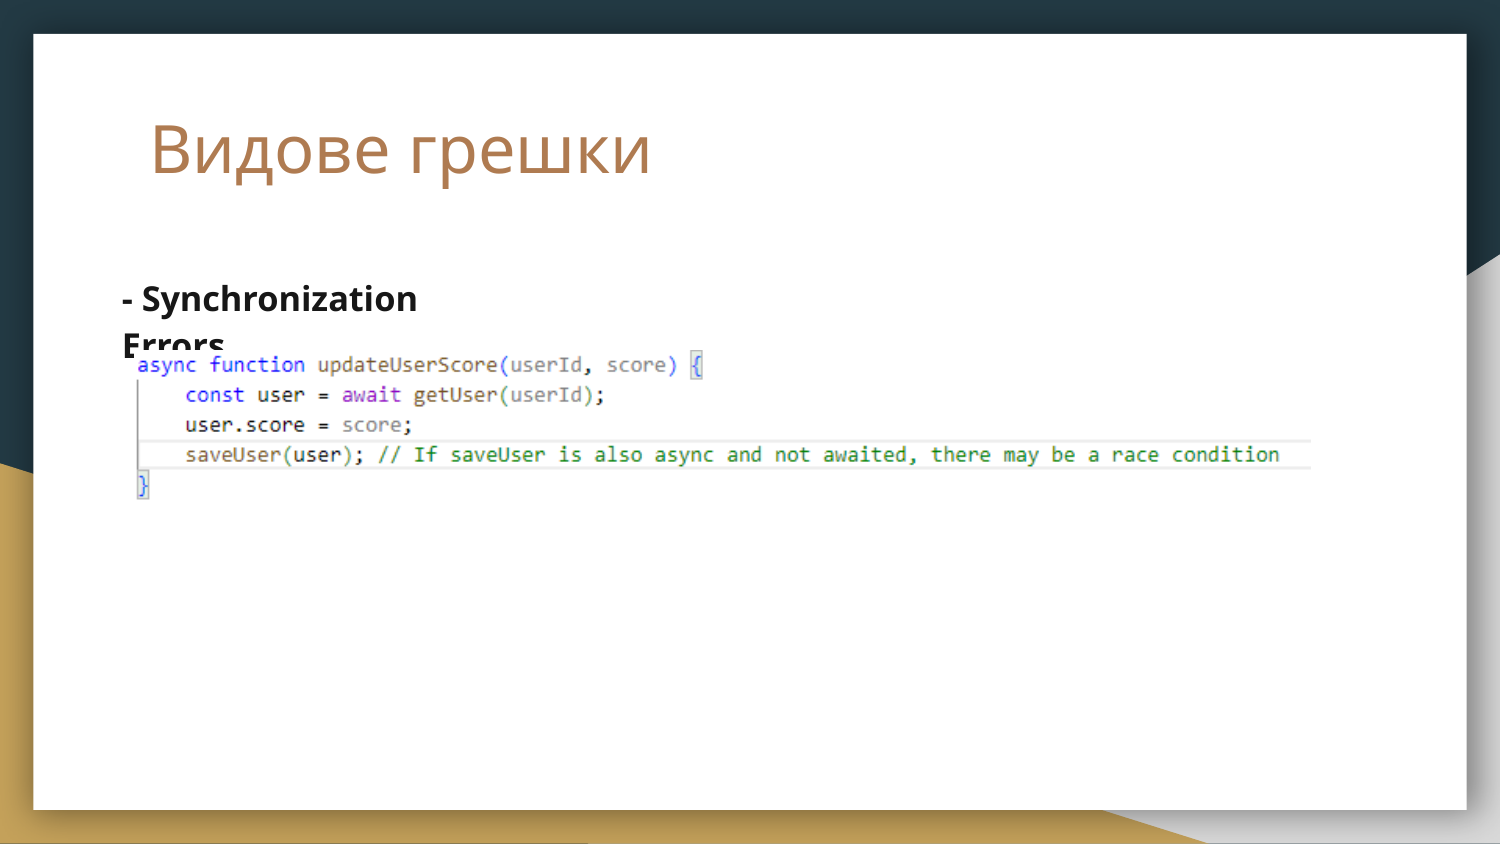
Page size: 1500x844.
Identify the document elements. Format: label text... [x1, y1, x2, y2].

text_box - Synchronization Errors [106, 255, 527, 331]
picture [134, 350, 1312, 525]
title Видове грешки [134, 92, 674, 218]
